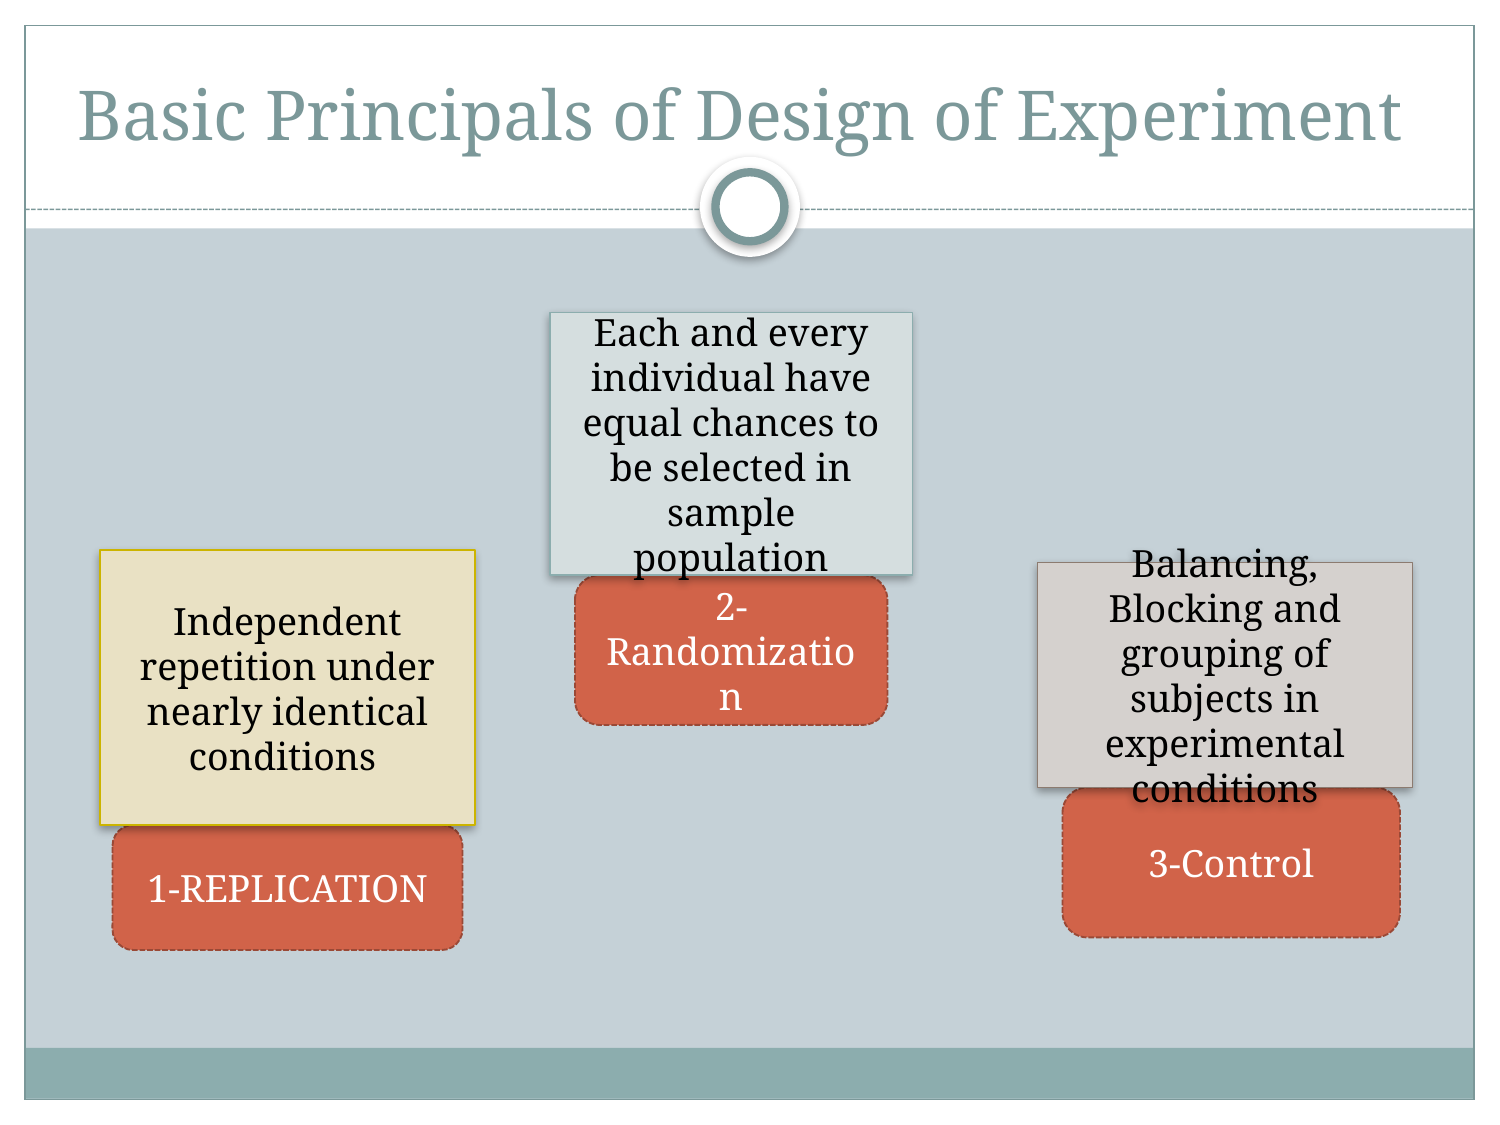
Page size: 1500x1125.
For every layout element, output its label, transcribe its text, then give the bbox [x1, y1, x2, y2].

text_box Balancing, Blocking and grouping of subjects in experimental conditions [1037, 562, 1413, 788]
title Basic Principals of Design of Experiment [49, 37, 1450, 162]
text_box Independent repetition under nearly identical conditions [99, 549, 476, 826]
text_box 2-Randomization [574, 586, 889, 726]
text_box Each and every individual have equal chances to be selected in sample population [549, 312, 913, 576]
text_box 1-REPLICATION [111, 836, 464, 951]
text_box 3-Control [1061, 798, 1401, 939]
